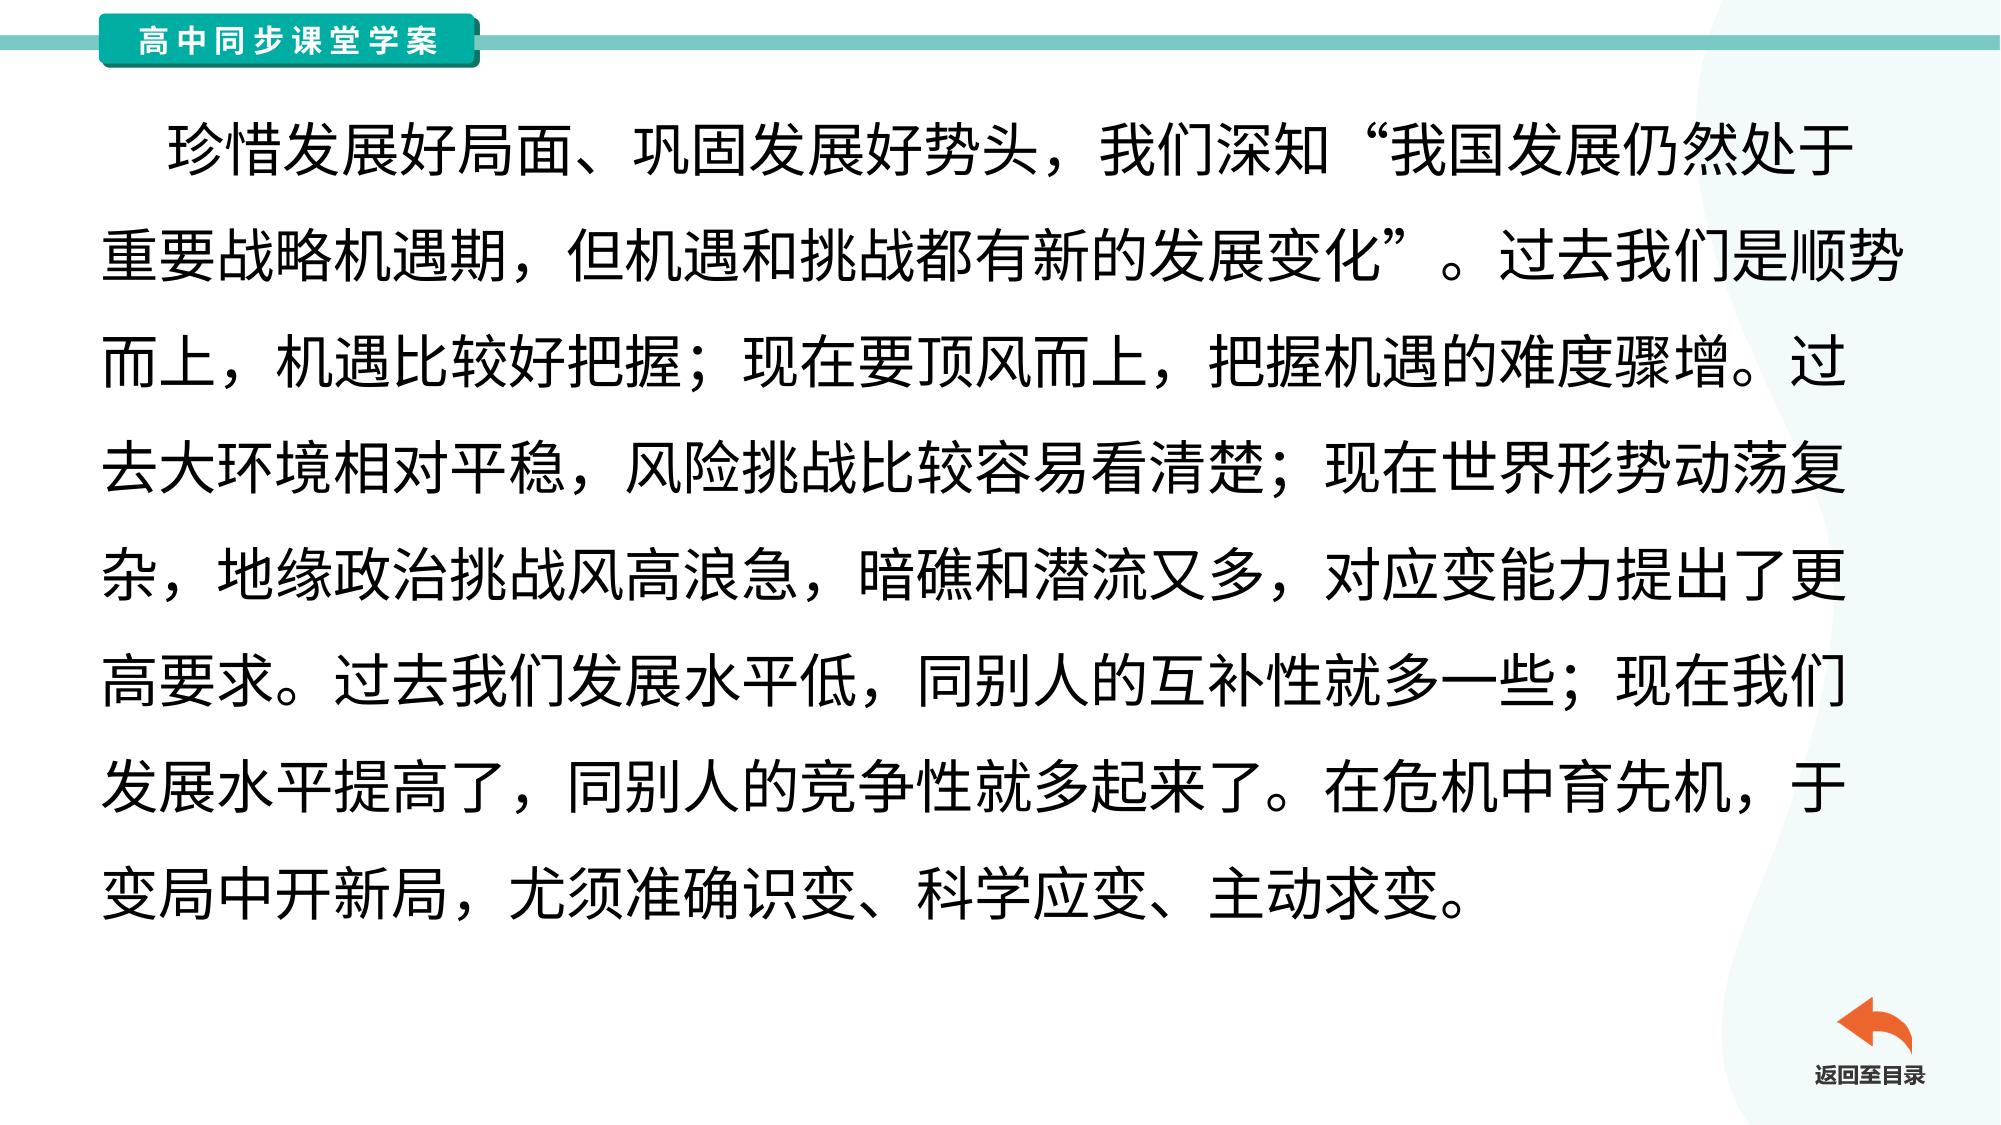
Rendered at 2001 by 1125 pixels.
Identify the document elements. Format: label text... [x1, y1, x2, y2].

text_box 珍惜发展好局面、巩固发展好势头，我们深知“我国发展仍然处于 重要战略机遇期，但机遇和挑战都有新的发展变化”。过去我们是顺势 而上，机遇比较好把握；现在要顶风而上，把握机遇的难度骤增。过 去大环境相对平稳，风险挑战比较容易看清楚；现在世界形势动荡复 杂，地缘政治挑战风高浪急，暗礁和潜流又多，对应变能力提出了更 高要求。过去我们发展水平低，同别人的互补性就多一些；现在我们 发展水平提高了，同别人的竞争性就多起来了。在危机中育先机，于 变局中开新局，尤须准确识变、科学应变、主动求变。 [100, 76, 1899, 927]
picture [0, 0, 2000, 1125]
